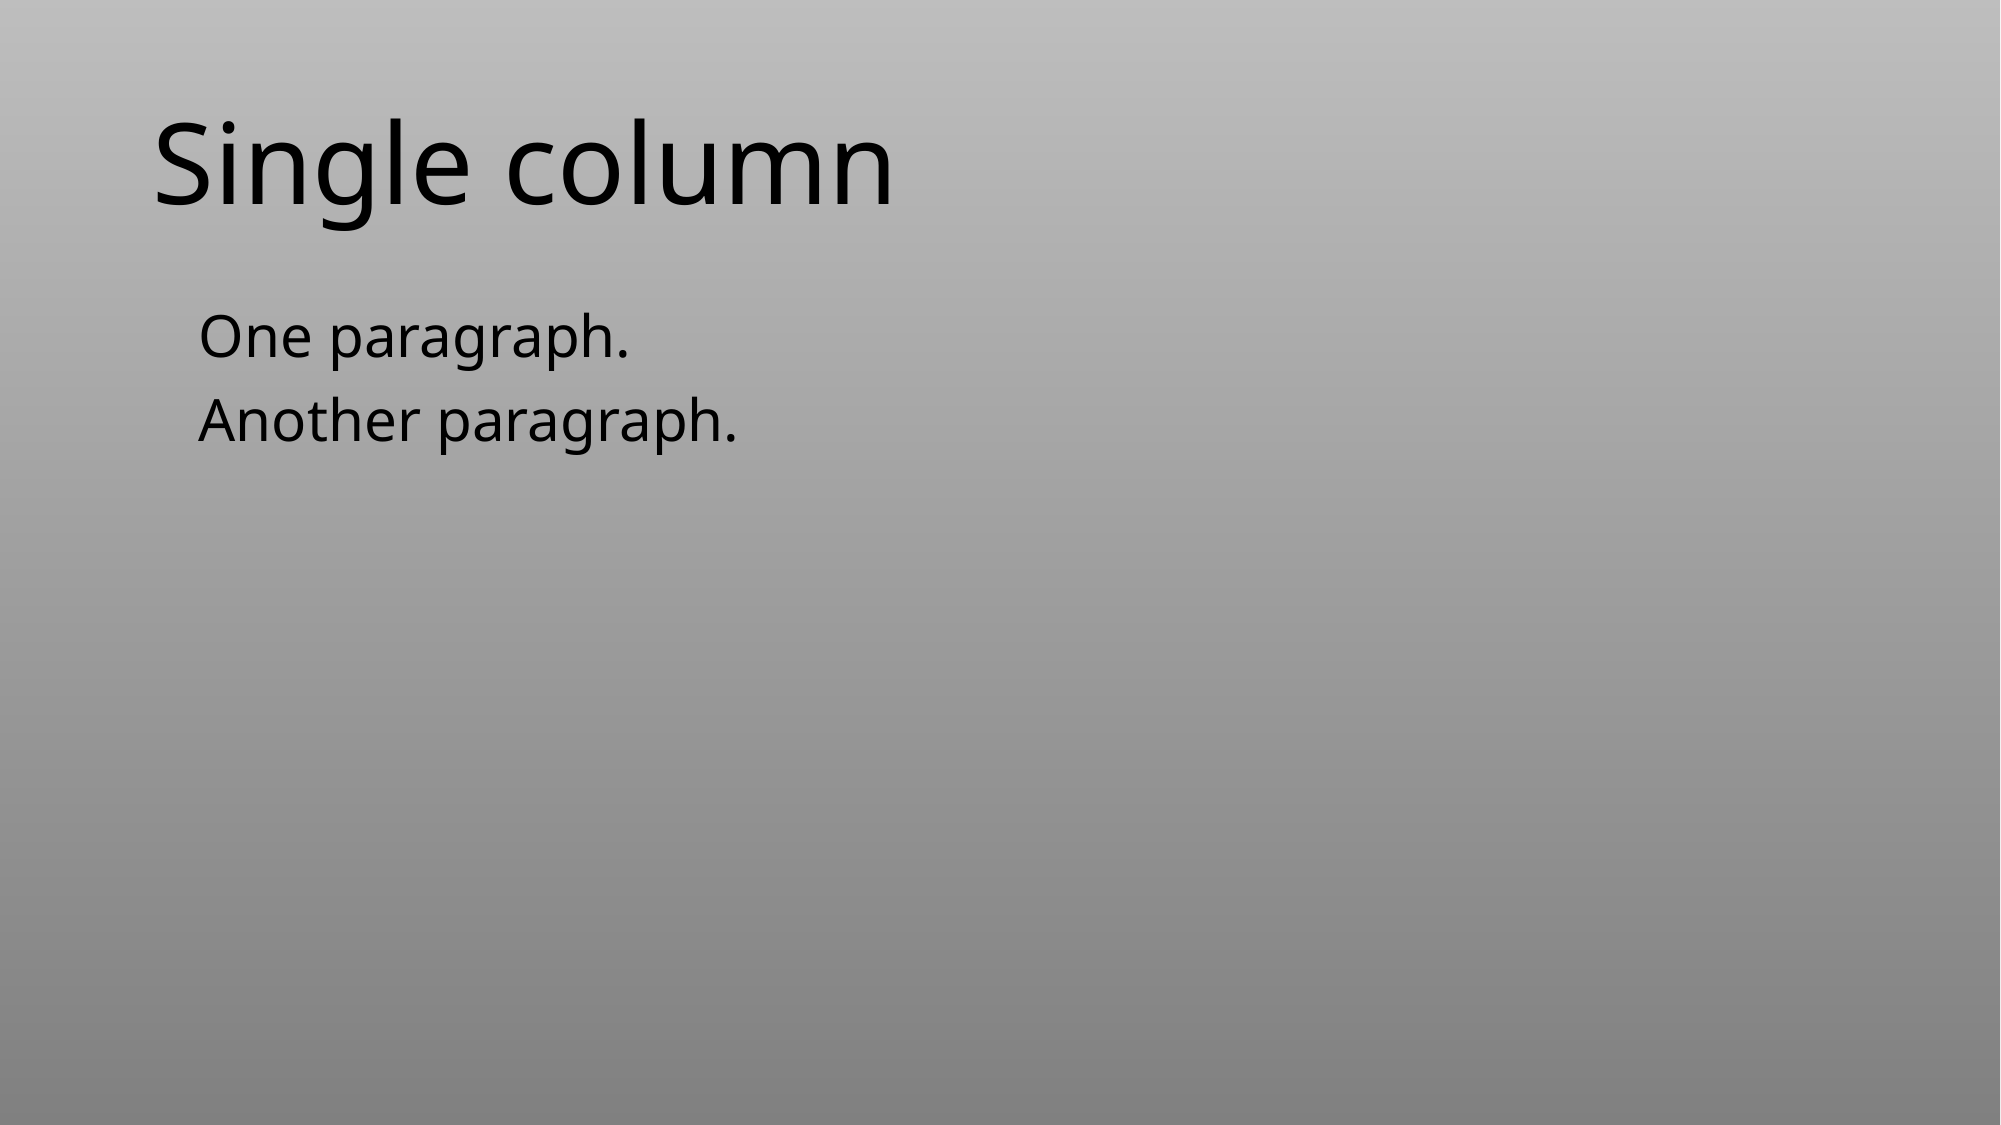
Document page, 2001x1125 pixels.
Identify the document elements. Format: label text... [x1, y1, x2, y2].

picture [0, 0, 2001, 1125]
title Single column [137, 59, 1863, 278]
list One paragraph. Another paragraph. [183, 299, 1863, 1014]
